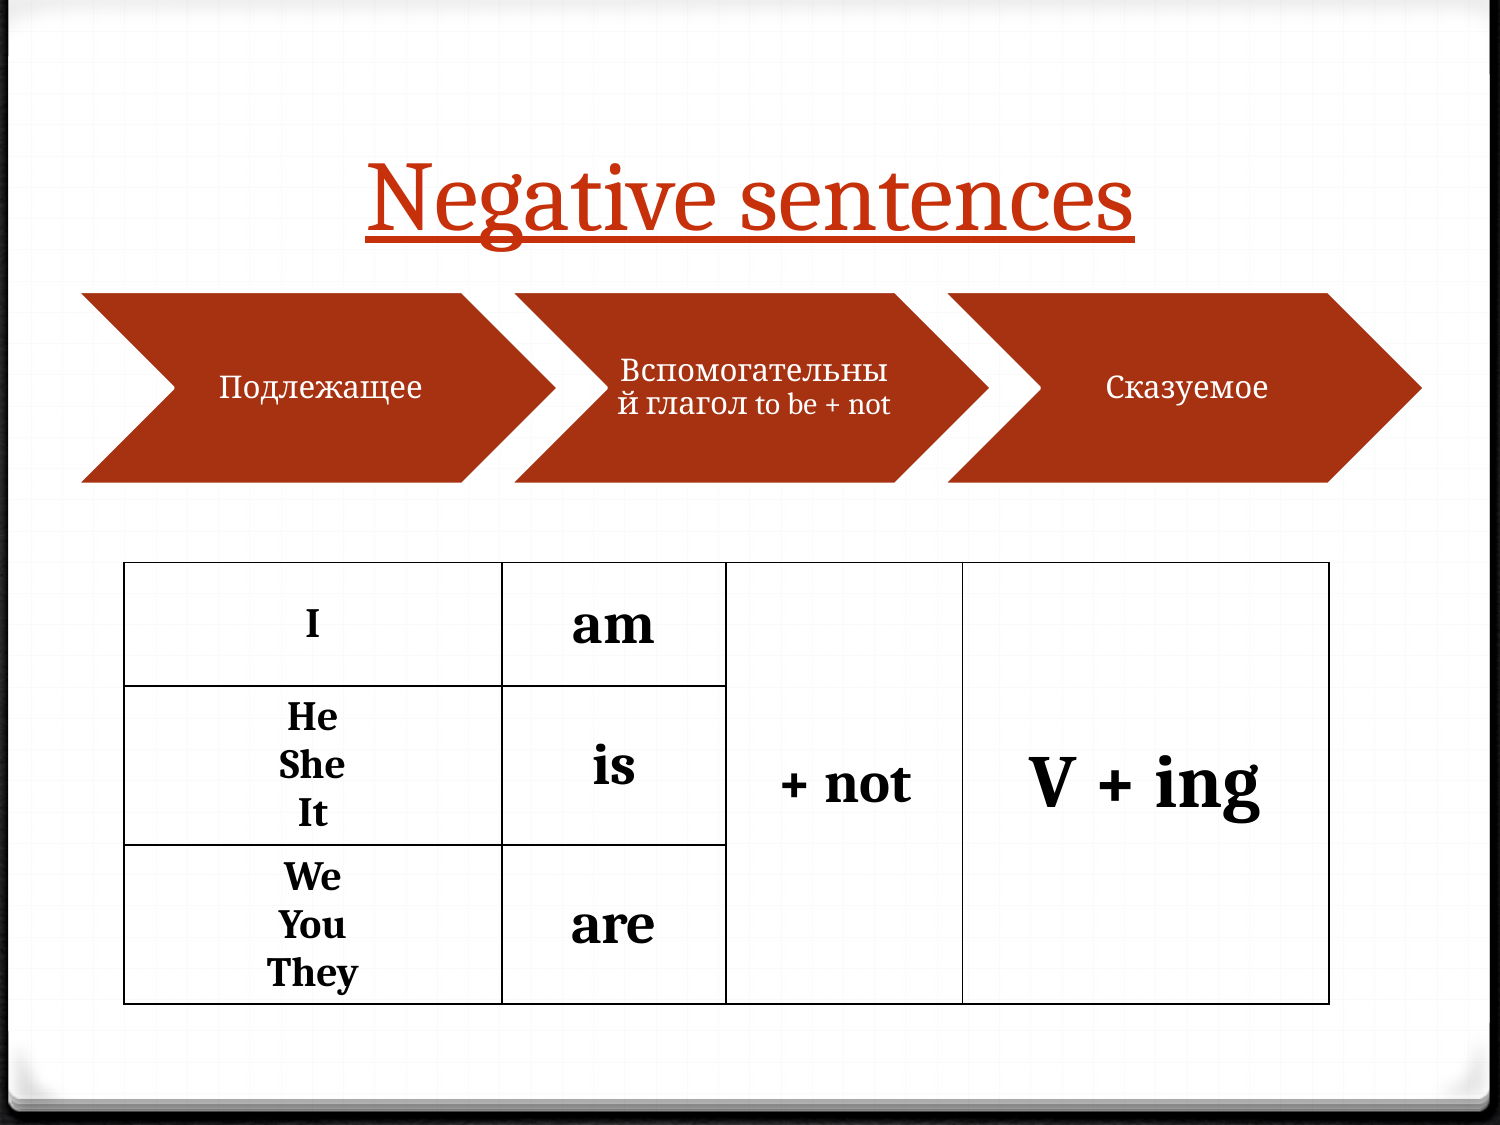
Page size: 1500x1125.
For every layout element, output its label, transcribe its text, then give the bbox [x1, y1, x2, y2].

table_header V + ing [963, 587, 1328, 1003]
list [76, 195, 1426, 580]
table_header am [503, 587, 725, 685]
title Negative sentences [90, 71, 1410, 192]
table_header + not [727, 587, 962, 1003]
table_cell are [503, 846, 725, 1003]
picture [0, 0, 1500, 1125]
table_cell He She It [125, 687, 501, 844]
table_cell We You They [125, 846, 501, 1003]
table_cell is [503, 687, 725, 844]
table_header I [125, 587, 501, 685]
